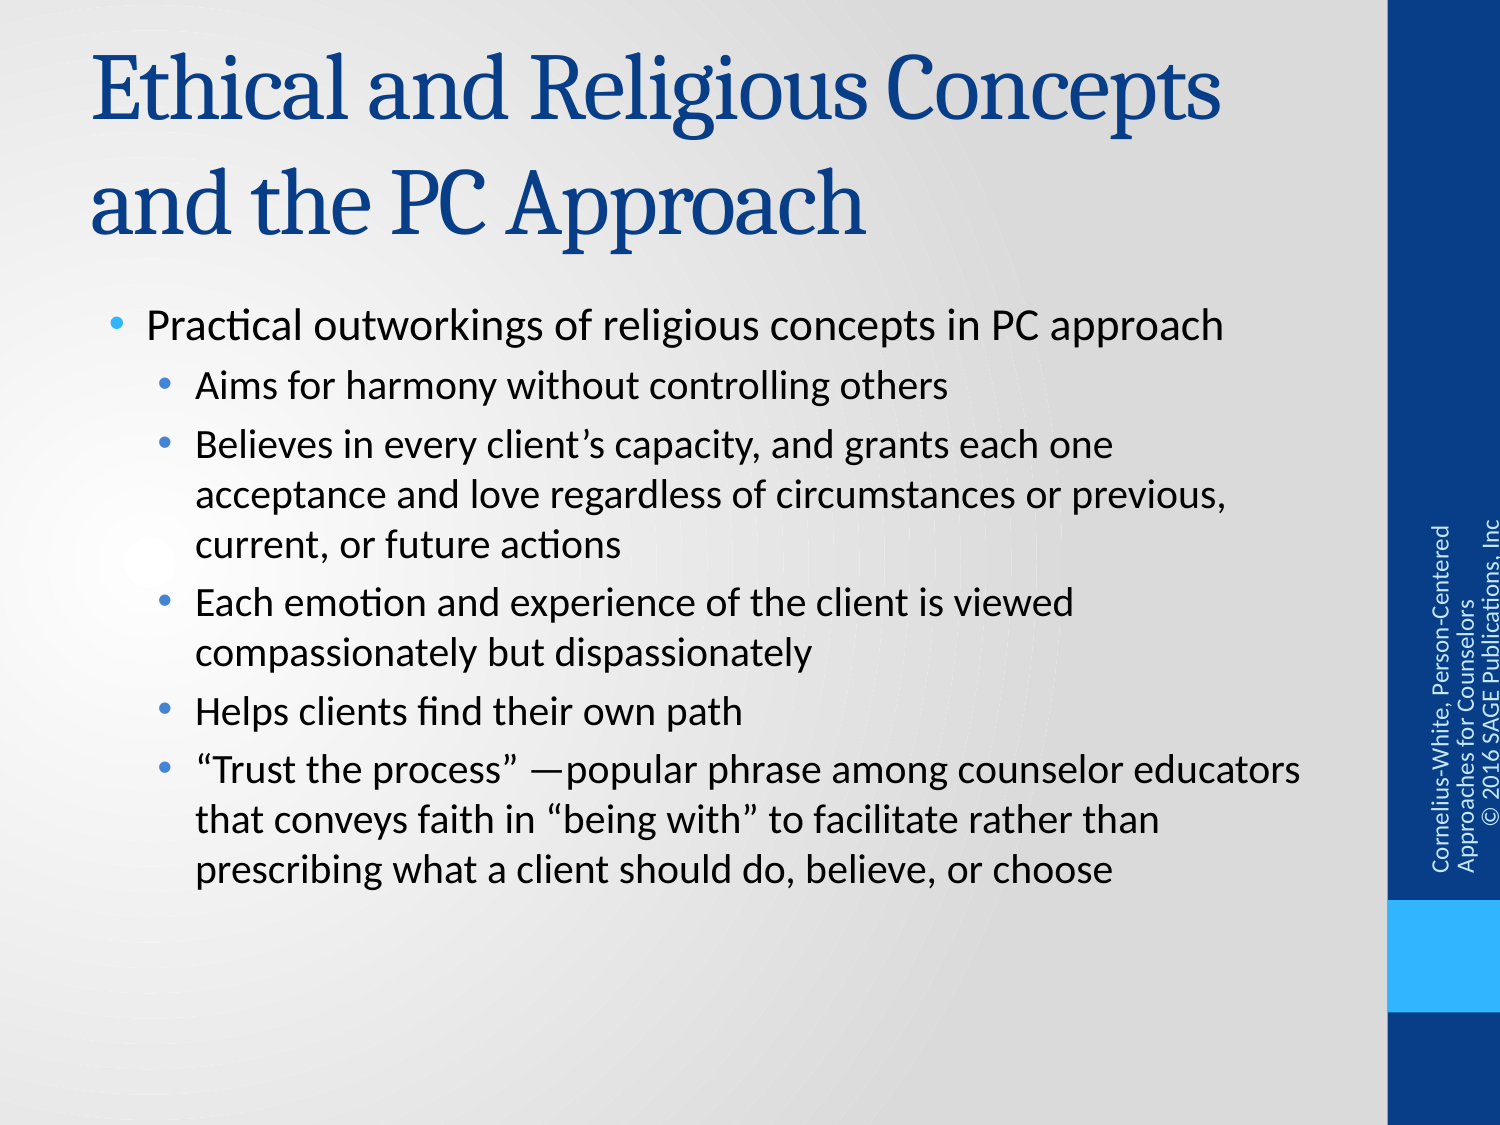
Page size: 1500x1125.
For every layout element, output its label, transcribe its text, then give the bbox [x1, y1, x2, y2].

footer Cornelius-White, Person-Centered Approaches for Counselors © 2016 SAGE Publications, Inc. [1408, 500, 1469, 889]
list Practical outworkings of religious concepts in PC approach Aims for harmony without controlling others Believes in every client’s capacity, and grants each one acceptance and love regardless of circumstances or previous, current, or future actions Each emotion and experience of the client is viewed compassionately but dispassionately Helps clients find their own path “Trust the process” —popular phrase among counselor educators that conveys faith in “being with” to facilitate rather than prescribing what a client should do, believe, or choose [75, 287, 1325, 1050]
title Ethical and Religious Concepts and the PC Approach [75, 45, 1325, 233]
